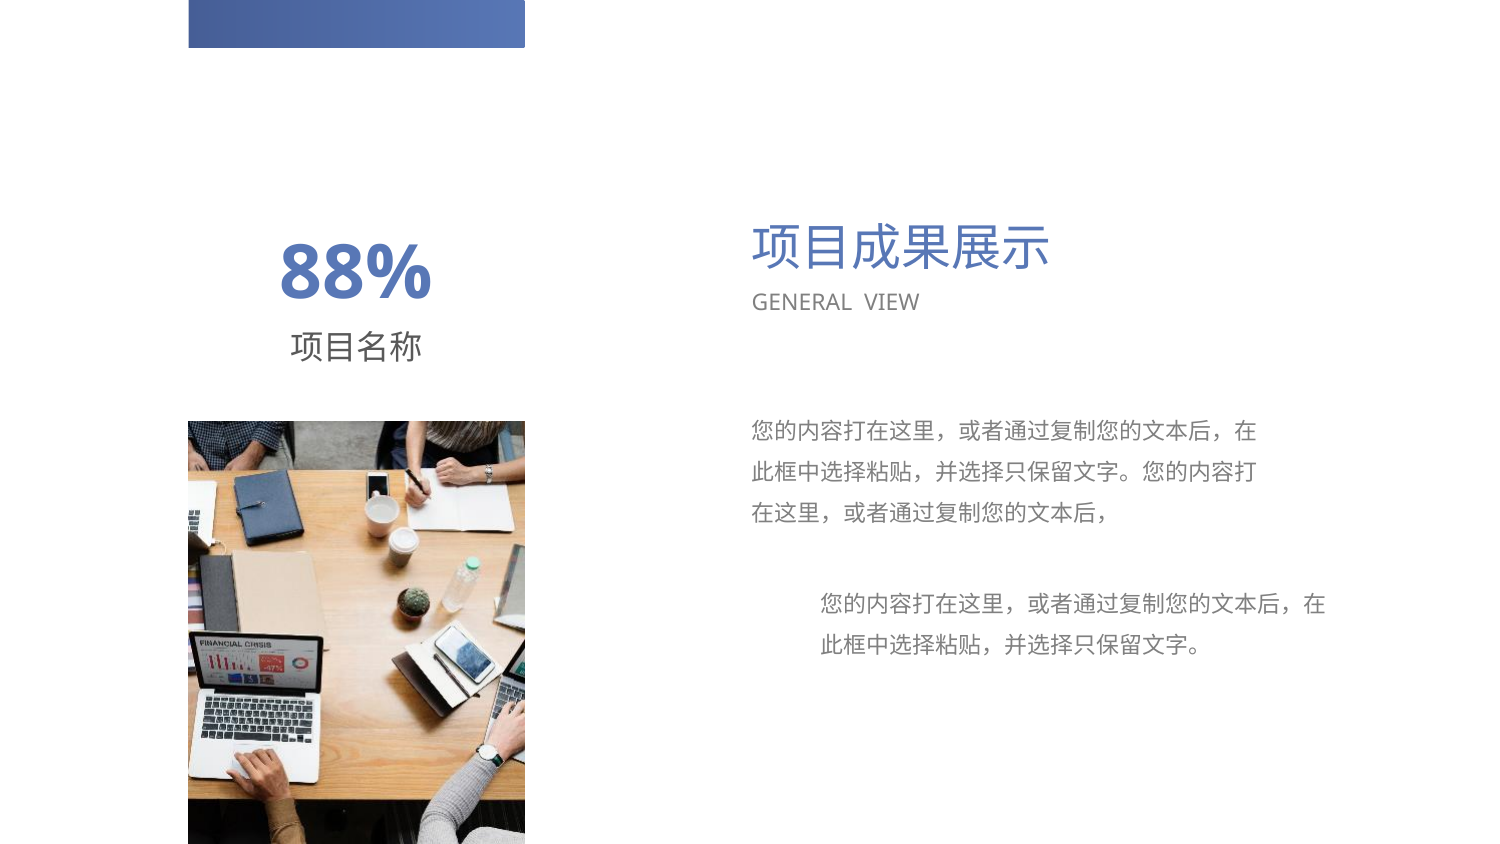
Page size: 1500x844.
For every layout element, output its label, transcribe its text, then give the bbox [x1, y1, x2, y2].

text_box 88% [249, 216, 464, 319]
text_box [736, 207, 1126, 323]
text_box 您的内容打在这里，或者通过复制您的文本后，在此框中选择粘贴，并选择只保留文字。您的内容打在这里，或者通过复制您的文本后， [736, 395, 1275, 534]
text_box 您的内容打在这里，或者通过复制您的文本后，在此框中选择粘贴，并选择只保留文字。 [805, 567, 1344, 666]
text_box [188, 0, 526, 49]
picture [188, 421, 525, 844]
text_box 项目名称 [249, 319, 464, 374]
